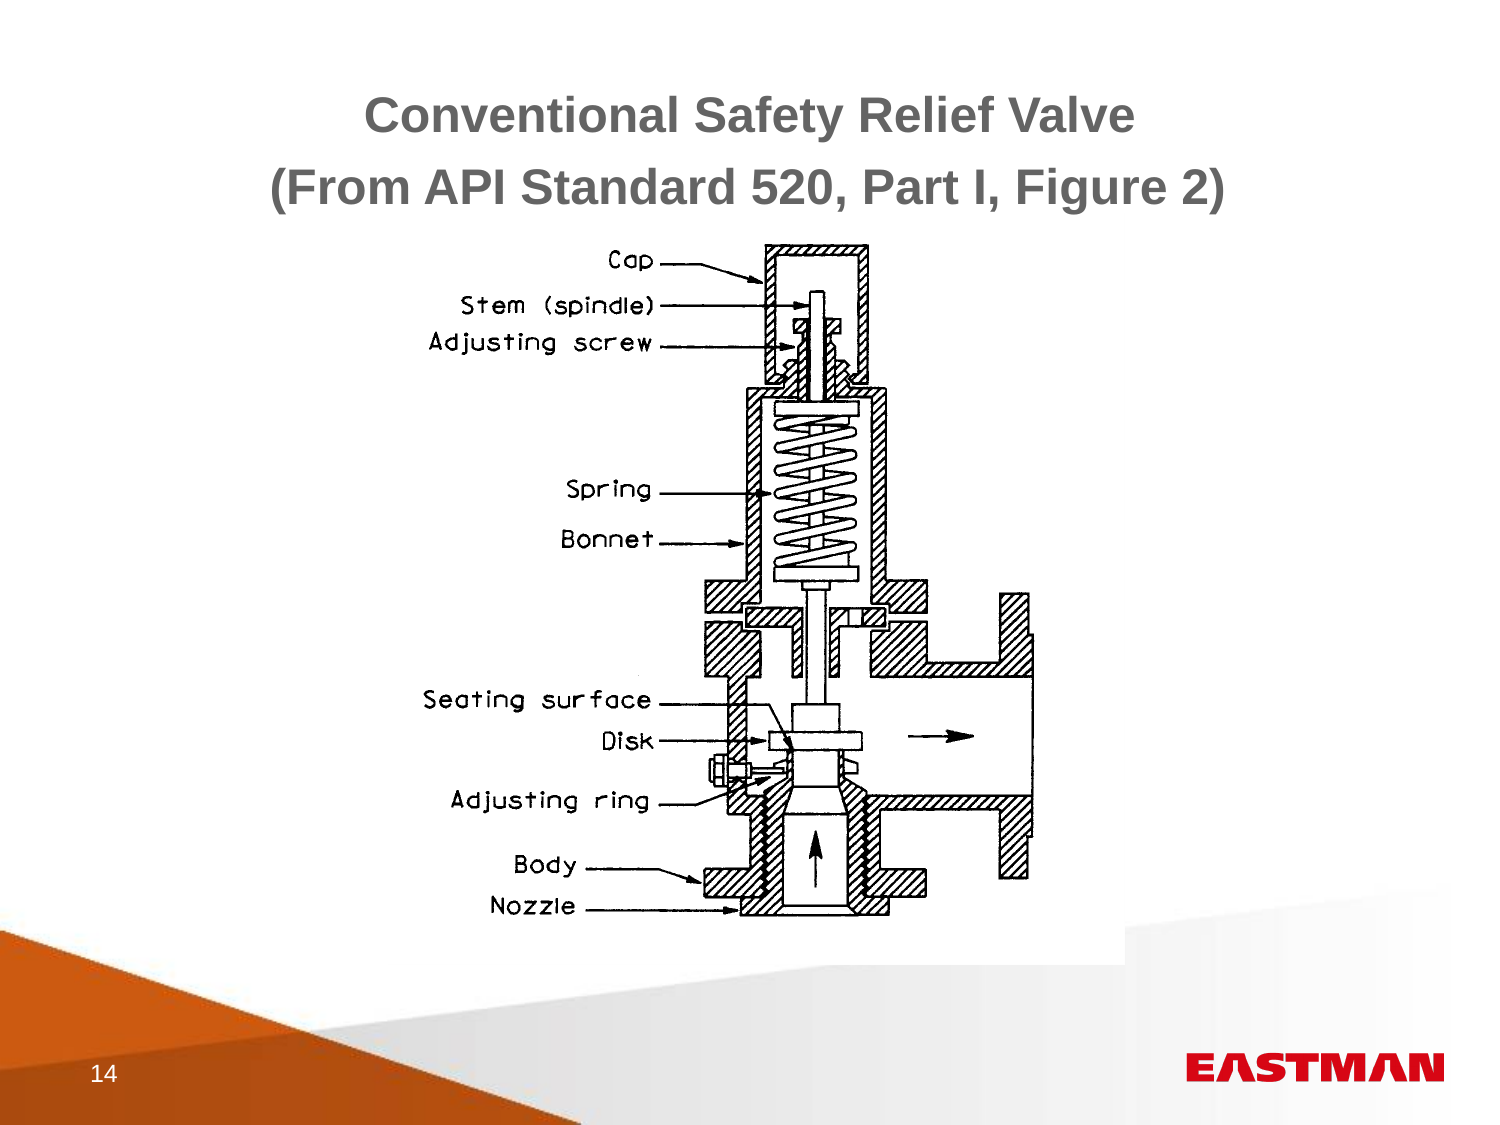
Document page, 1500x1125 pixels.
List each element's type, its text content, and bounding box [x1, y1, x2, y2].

title Conventional Safety Relief Valve (From API Standard 520, Part I, Figure 2) [75, 75, 1425, 225]
slide_number 14 [75, 1042, 150, 1103]
picture [0, 212, 1500, 1125]
